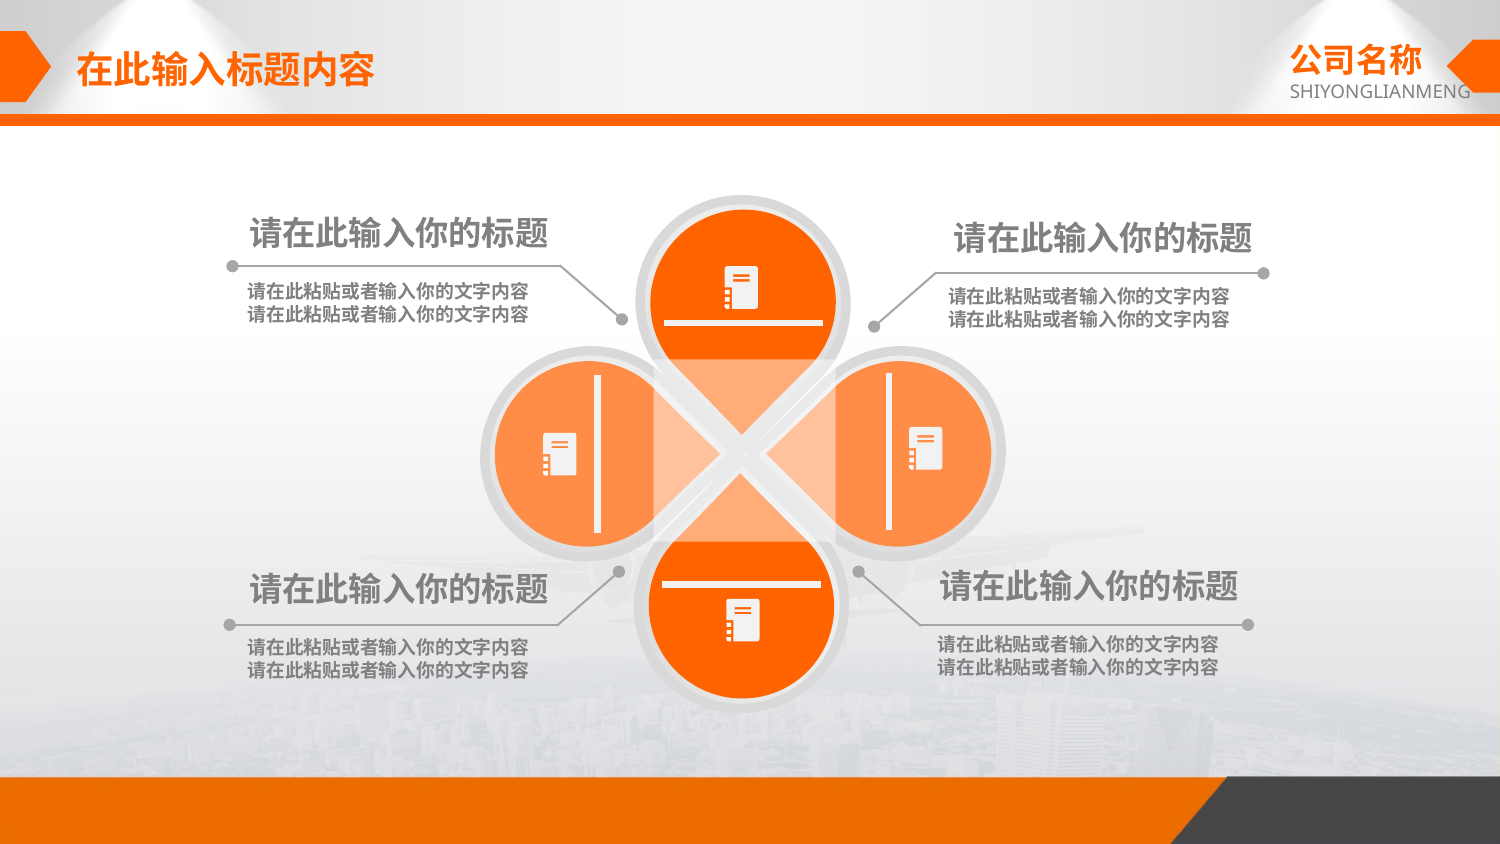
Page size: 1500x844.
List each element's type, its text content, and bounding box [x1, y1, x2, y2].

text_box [858, 557, 1261, 685]
picture [0, 126, 1500, 844]
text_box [229, 560, 620, 688]
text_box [1294, 31, 1500, 111]
text_box 在此输入标题内容 [61, 38, 392, 98]
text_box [232, 204, 623, 332]
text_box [483, 198, 1004, 710]
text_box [873, 209, 1271, 337]
picture [0, 0, 1500, 114]
